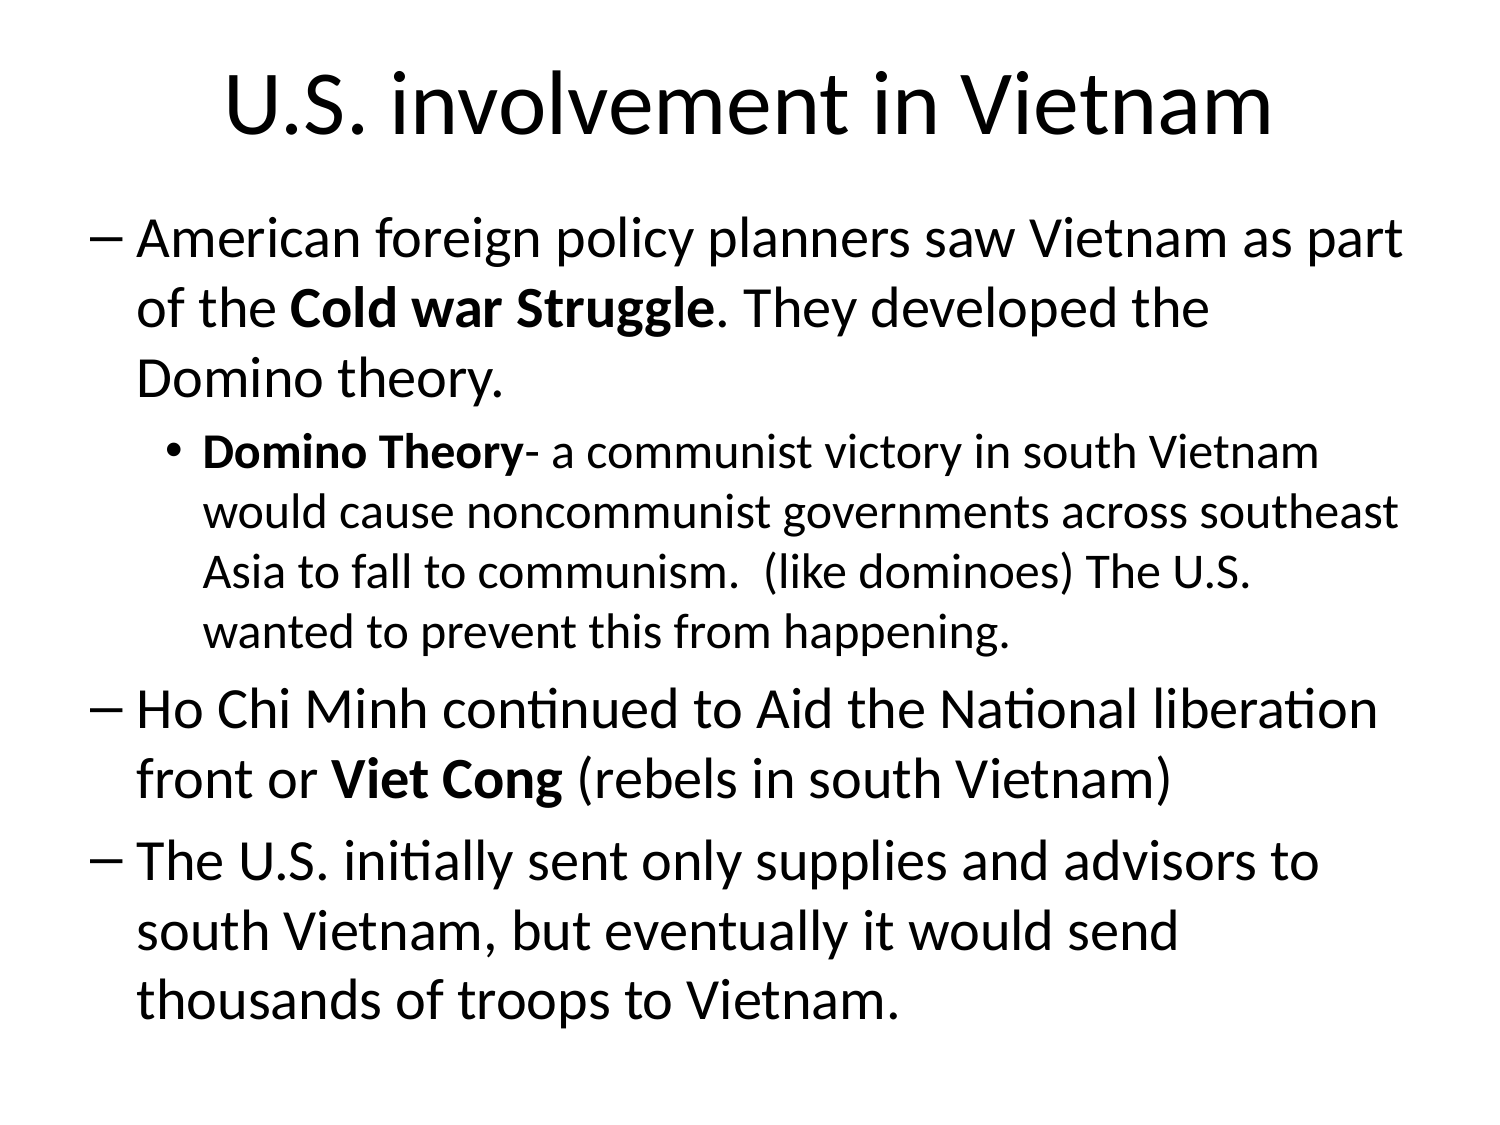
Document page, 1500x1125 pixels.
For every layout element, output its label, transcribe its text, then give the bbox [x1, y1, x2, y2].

list American foreign policy planners saw Vietnam as part of the Cold war Struggle. They developed the Domino theory. Domino Theory- a communist victory in south Vietnam would cause noncommunist governments across southeast Asia to fall to communism. (like dominoes) The U.S. wanted to prevent this from happening. Ho Chi Minh continued to Aid the National liberation front or Viet Cong (rebels in south Vietnam) The U.S. initially sent only supplies and advisors to south Vietnam, but eventually it would send thousands of troops to Vietnam. [0, 191, 1425, 1072]
title U.S. involvement in Vietnam [75, 4, 1425, 191]
